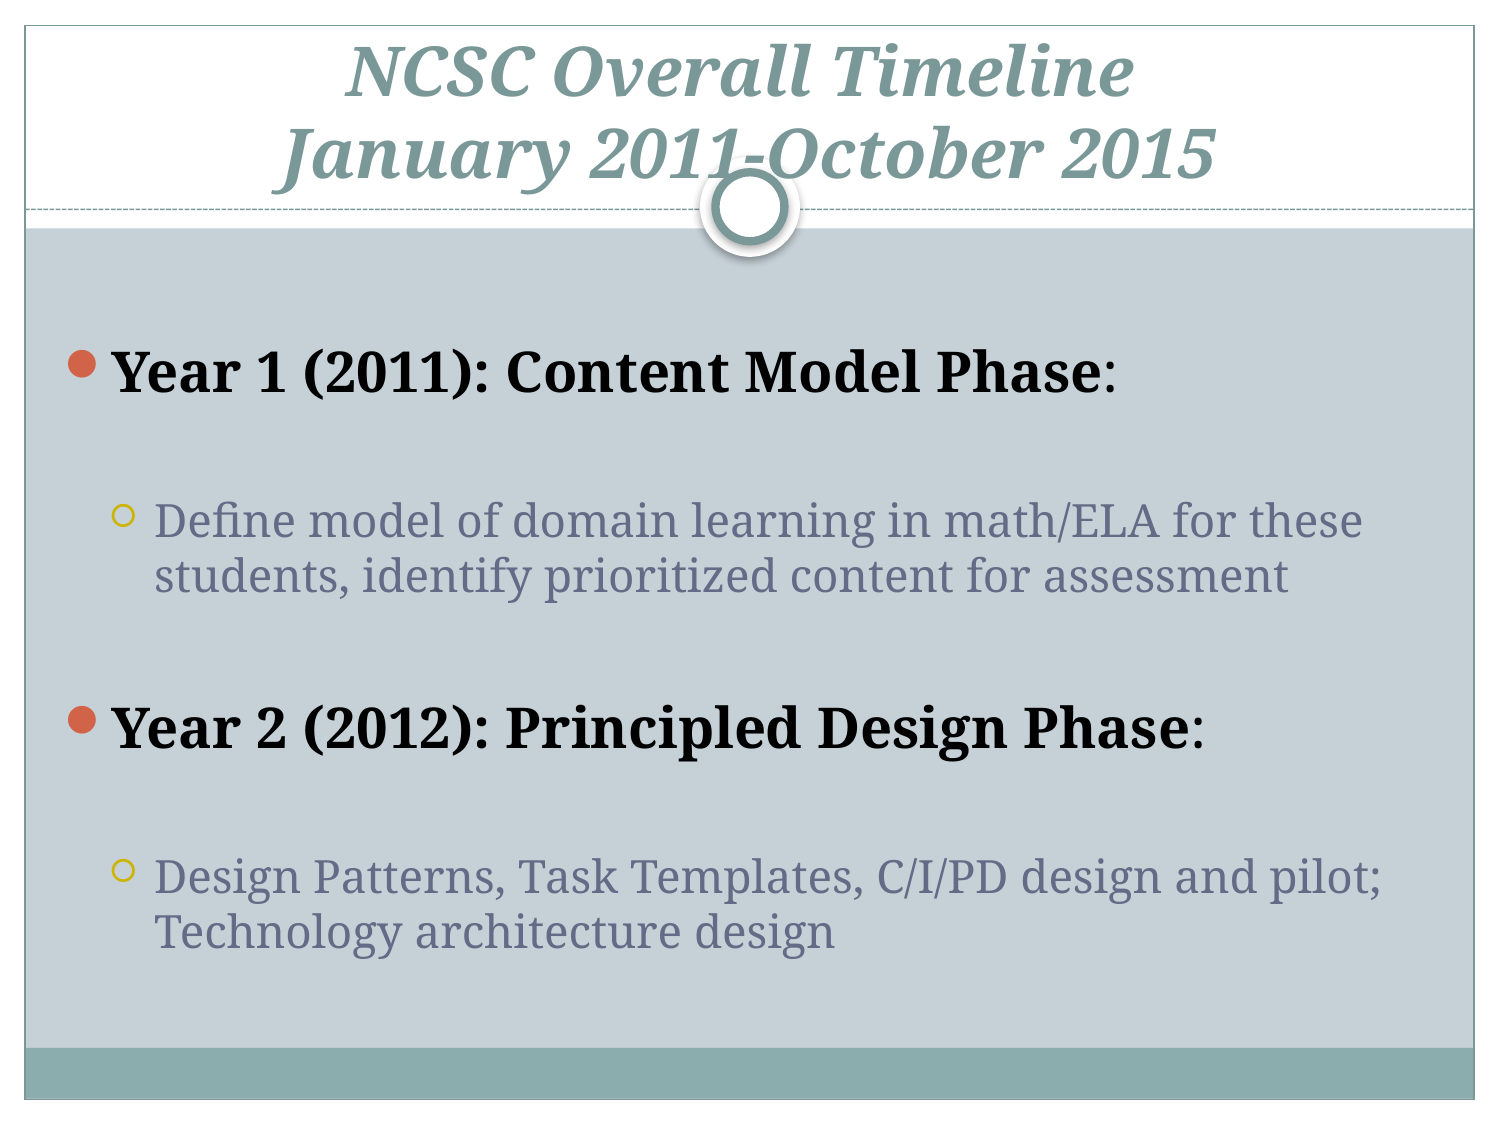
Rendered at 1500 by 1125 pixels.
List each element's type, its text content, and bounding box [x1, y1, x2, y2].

title NCSC Overall Timeline January 2011-October 2015 [50, 50, 1450, 200]
list Year 1 (2011): Content Model Phase: Define model of domain learning in math/ELA for these students, identify prioritized content for assessment Year 2 (2012): Principled Design Phase: Design Patterns, Task Templates, C/I/PD design and pilot; Technology architecture design [49, 250, 1445, 1001]
